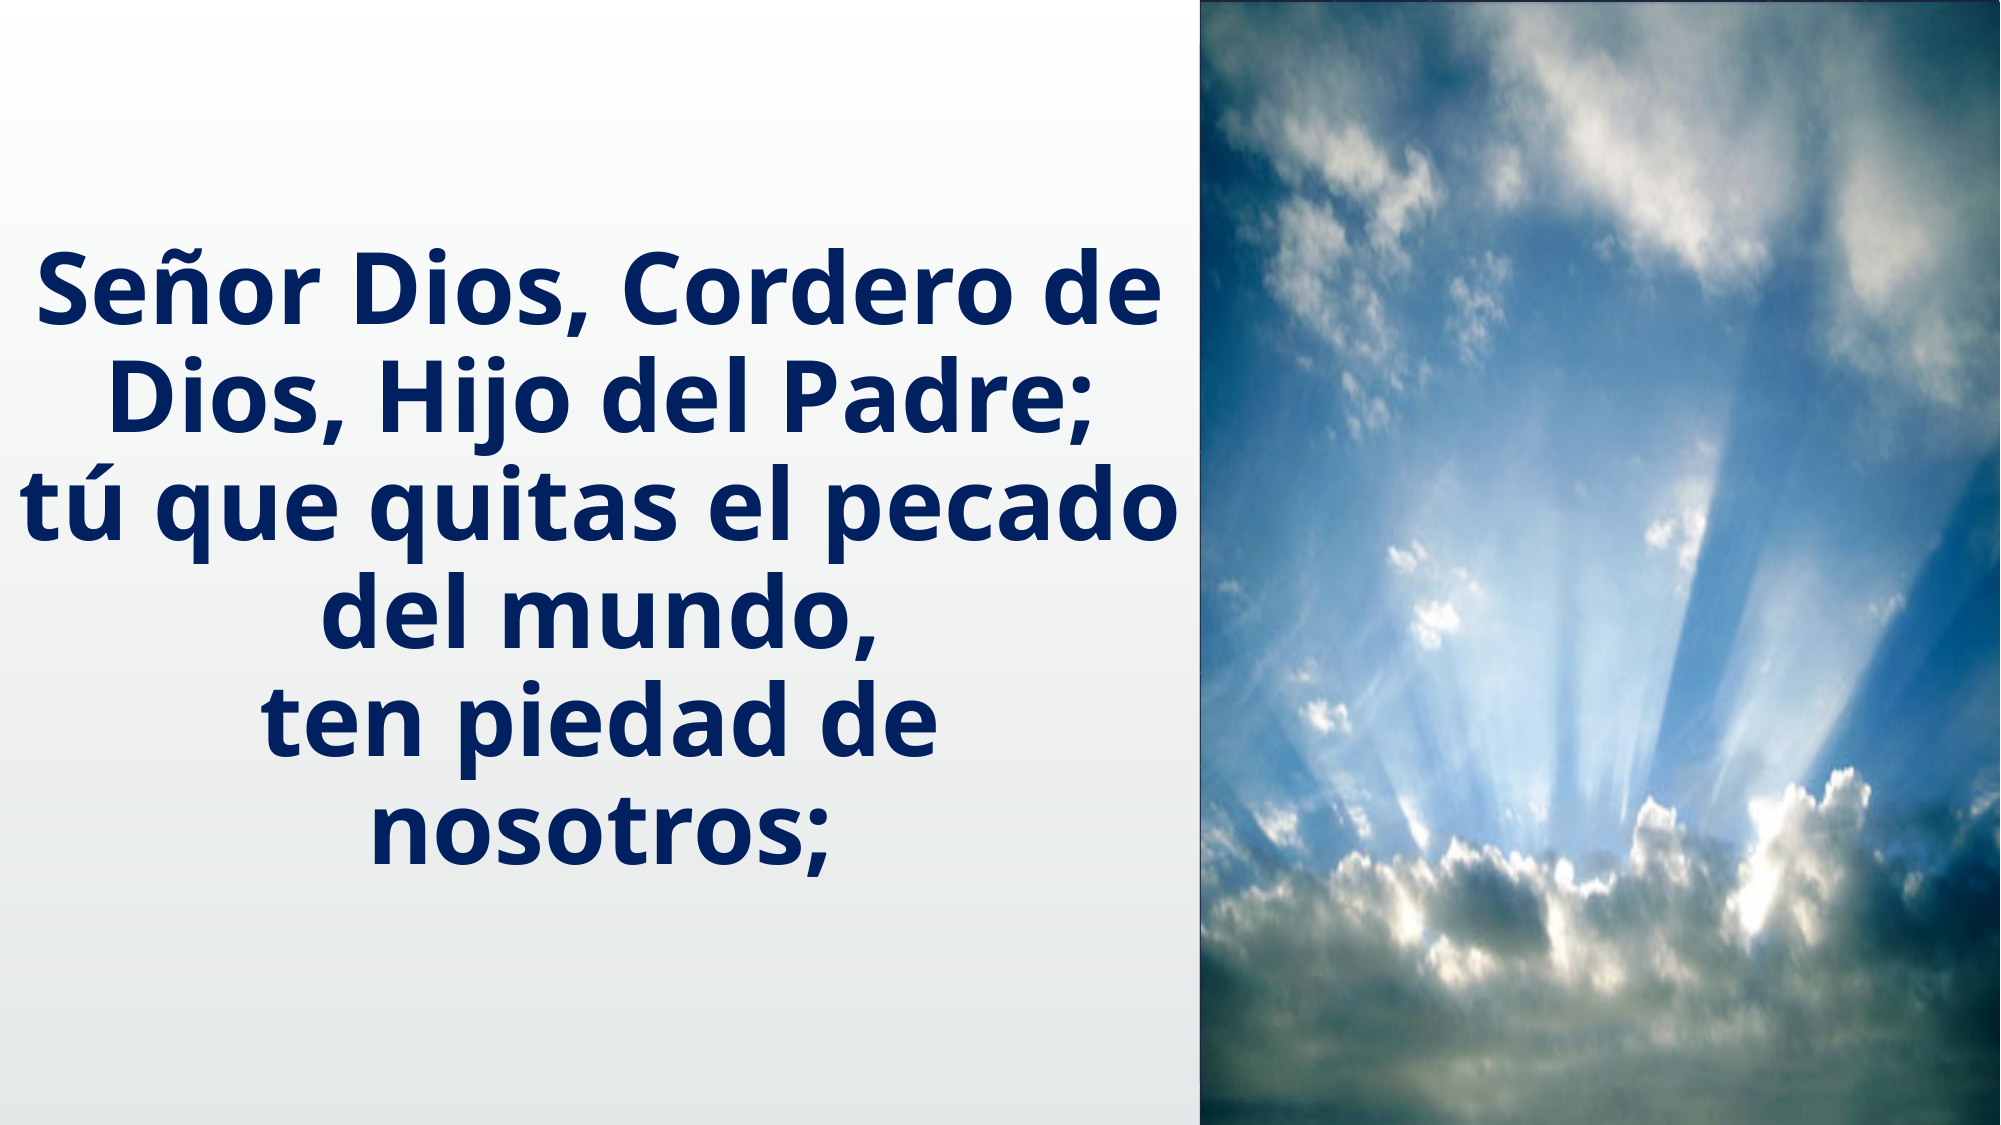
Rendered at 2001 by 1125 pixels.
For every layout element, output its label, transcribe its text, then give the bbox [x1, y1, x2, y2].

title Señor Dios, Cordero de Dios, Hijo del Padre; tú que quitas el pecado del mundo, ten piedad de nosotros; [0, 0, 1200, 1125]
picture [1200, 0, 2000, 1125]
picture [1993, 937, 2000, 950]
